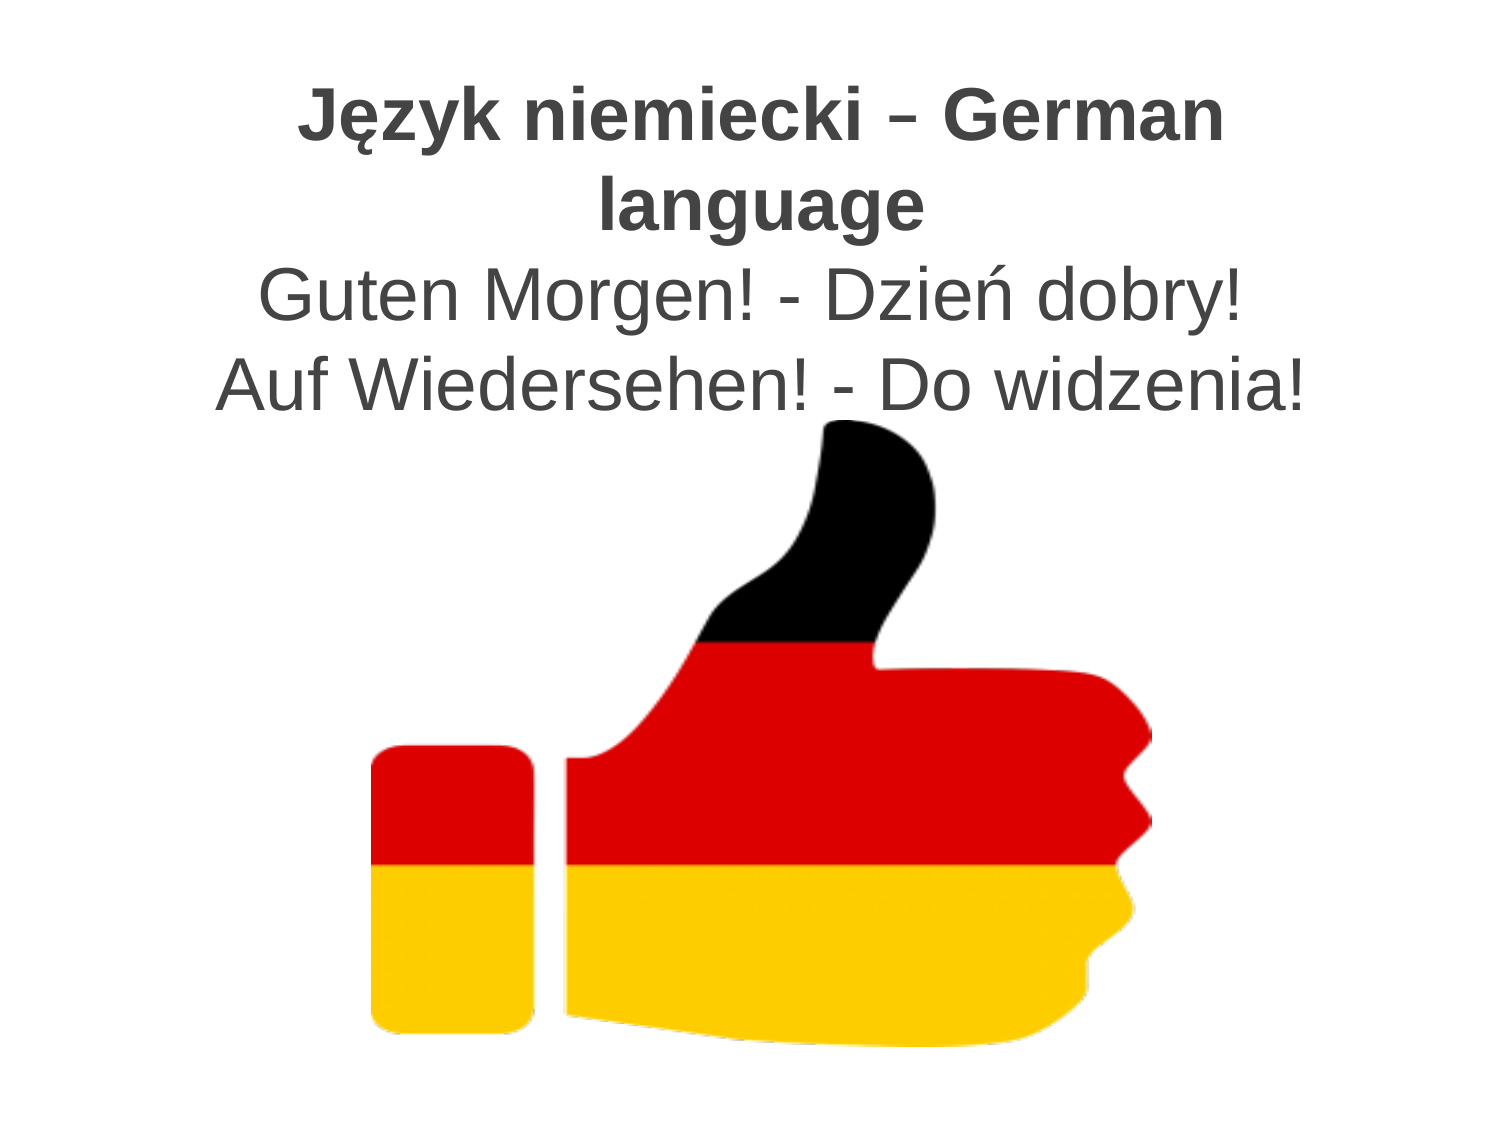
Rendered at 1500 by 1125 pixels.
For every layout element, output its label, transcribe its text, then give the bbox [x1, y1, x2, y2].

text_box Język niemiecki – German language Guten Morgen! - Dzień dobry! Auf Wiedersehen! - Do widzenia! [159, 57, 1365, 433]
picture [371, 420, 1152, 1048]
